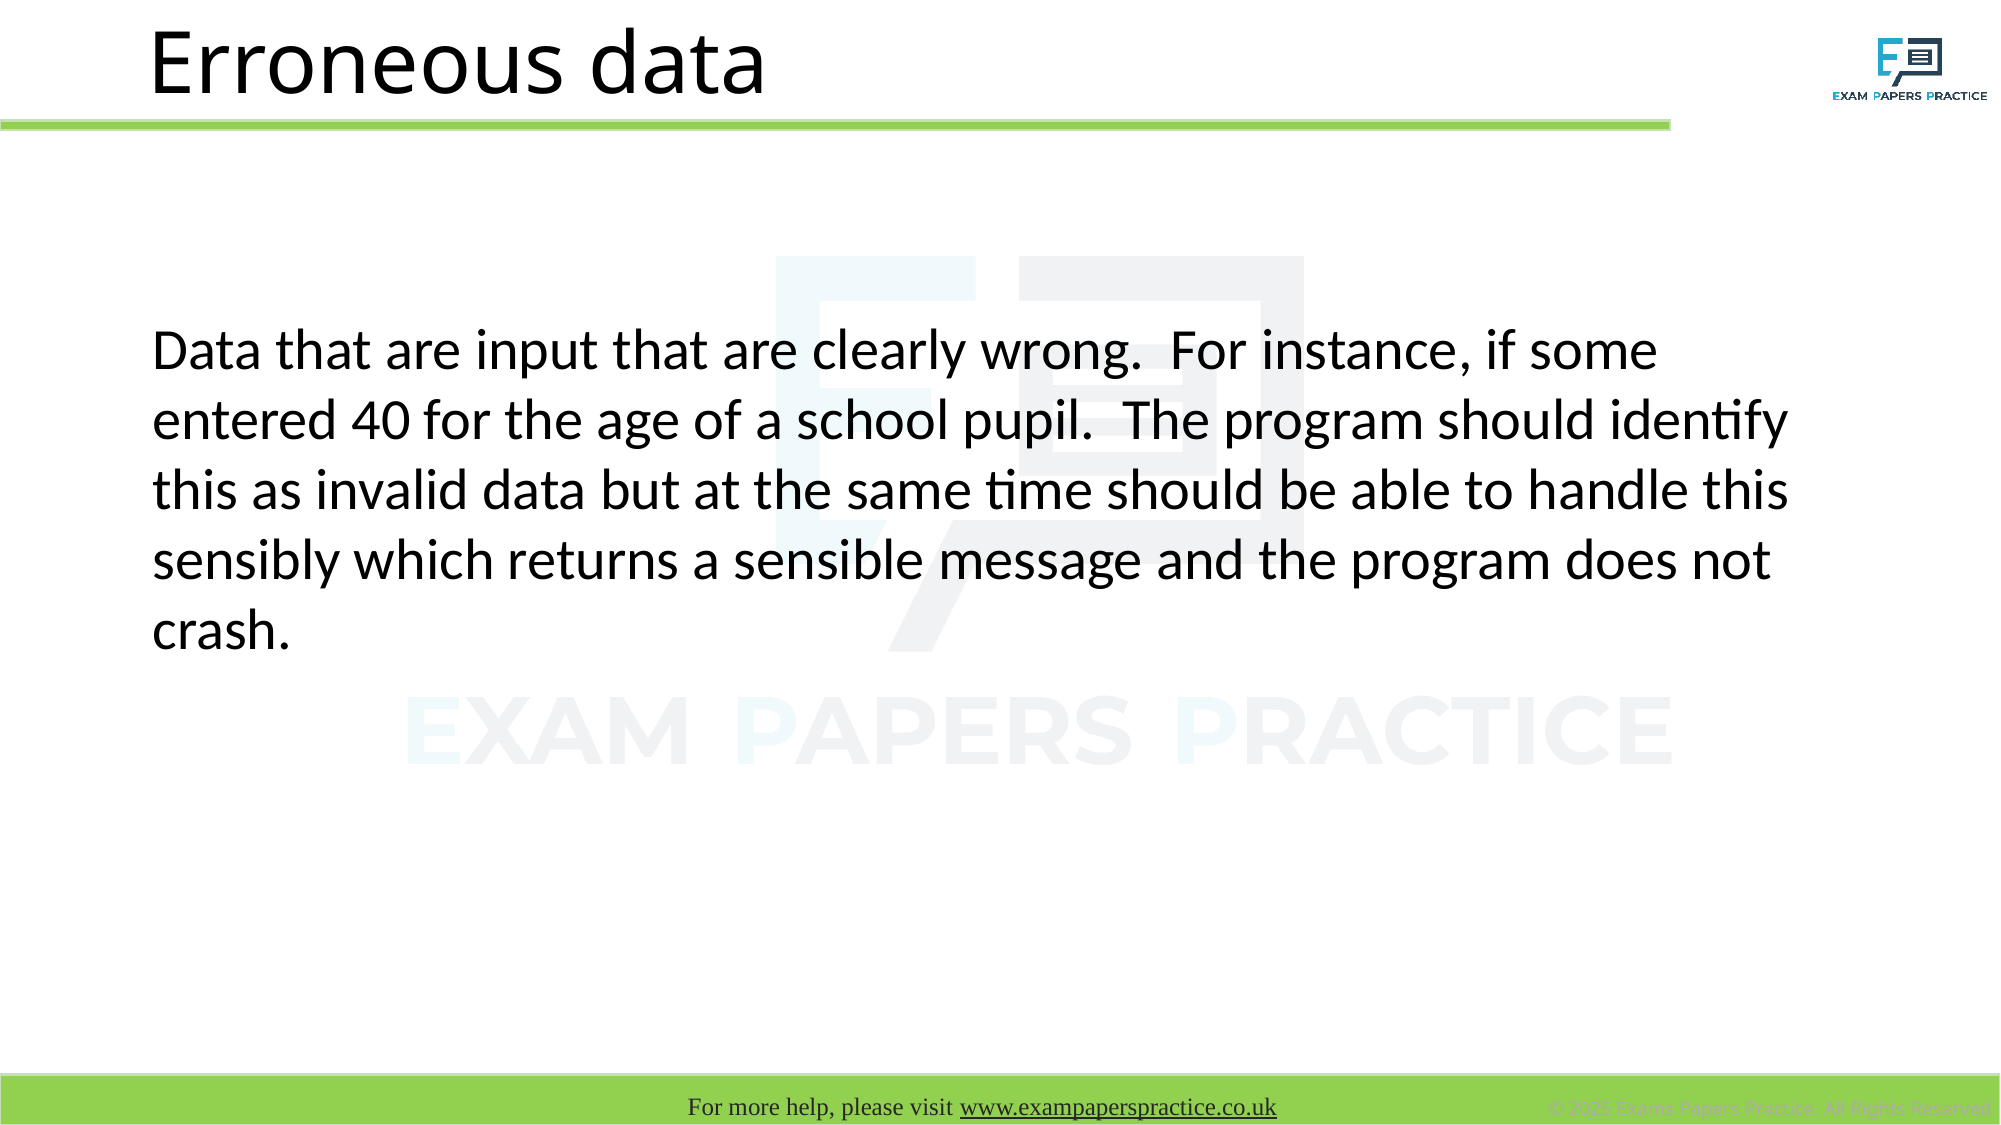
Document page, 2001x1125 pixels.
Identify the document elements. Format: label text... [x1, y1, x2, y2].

title Erroneous data [132, 11, 1858, 121]
list Data that are input that are clearly wrong. For instance, if some entered 40 for the age of a school pupil. The program should identify this as invalid data but at the same time should be able to handle this sensibly which returns a sensible message and the program does not crash. [137, 304, 1863, 1018]
